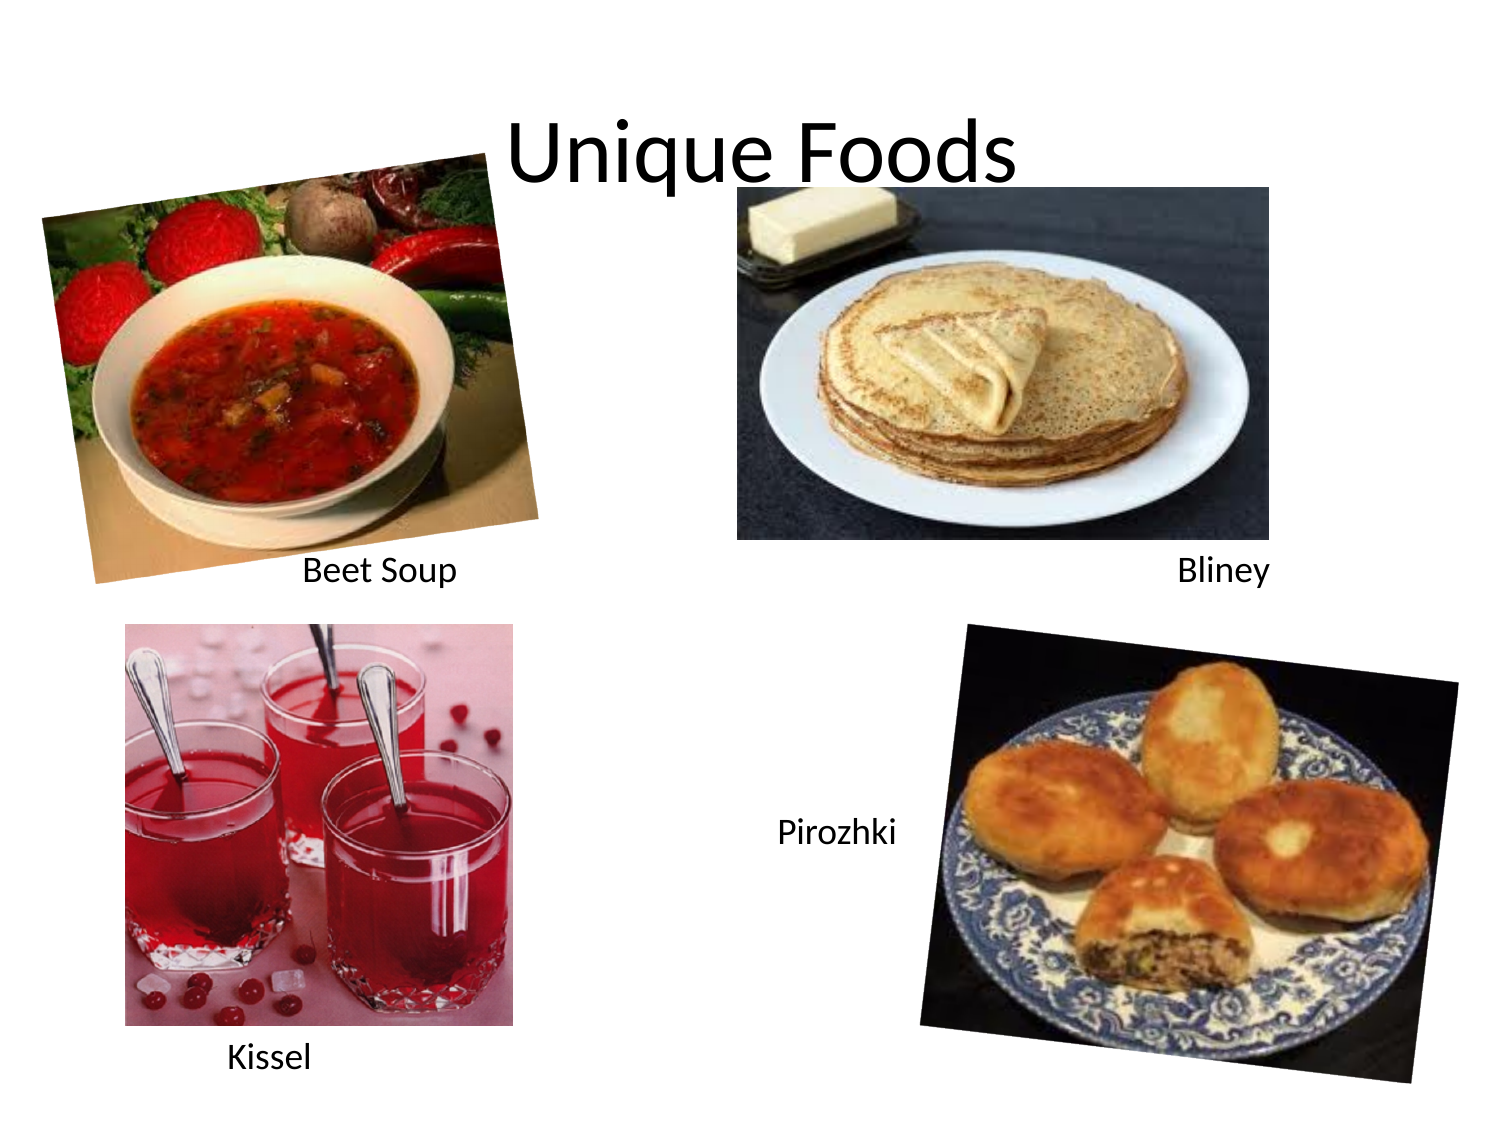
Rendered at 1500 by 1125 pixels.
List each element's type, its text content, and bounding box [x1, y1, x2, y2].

picture [737, 187, 1269, 540]
text_box Bliney [1162, 537, 1388, 598]
title Unique Foods [125, 24, 1400, 267]
picture [43, 154, 538, 583]
text_box Beet Soup [287, 537, 550, 598]
text_box Kissel [212, 1035, 475, 1085]
picture [920, 625, 1458, 1083]
picture [124, 624, 513, 1026]
text_box Pirozhki [762, 799, 935, 860]
